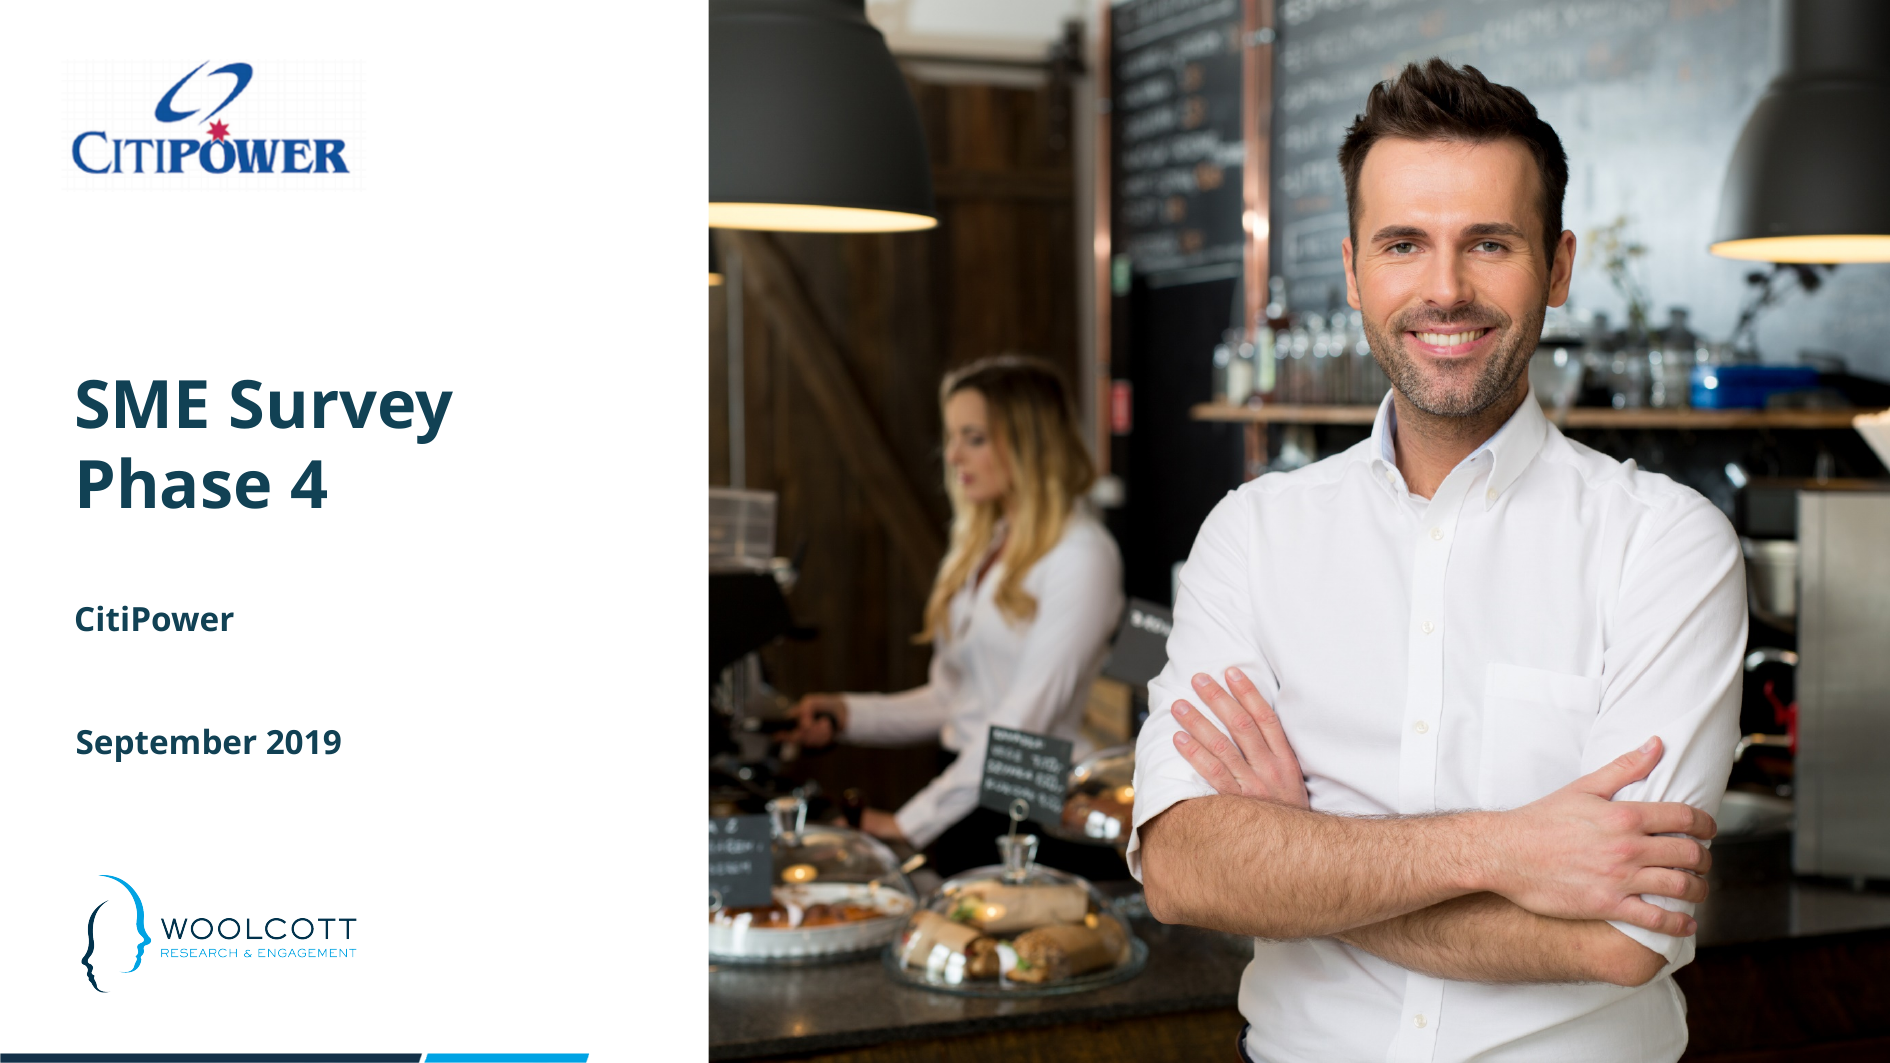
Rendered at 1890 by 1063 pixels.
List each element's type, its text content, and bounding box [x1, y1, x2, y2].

list CitiPower [59, 590, 650, 644]
picture [63, 862, 367, 1004]
picture [708, 0, 1890, 1063]
picture [61, 59, 367, 192]
list September 2019 [60, 714, 652, 768]
title SME Survey Phase 4 [59, 329, 650, 556]
picture [0, 1052, 591, 1063]
